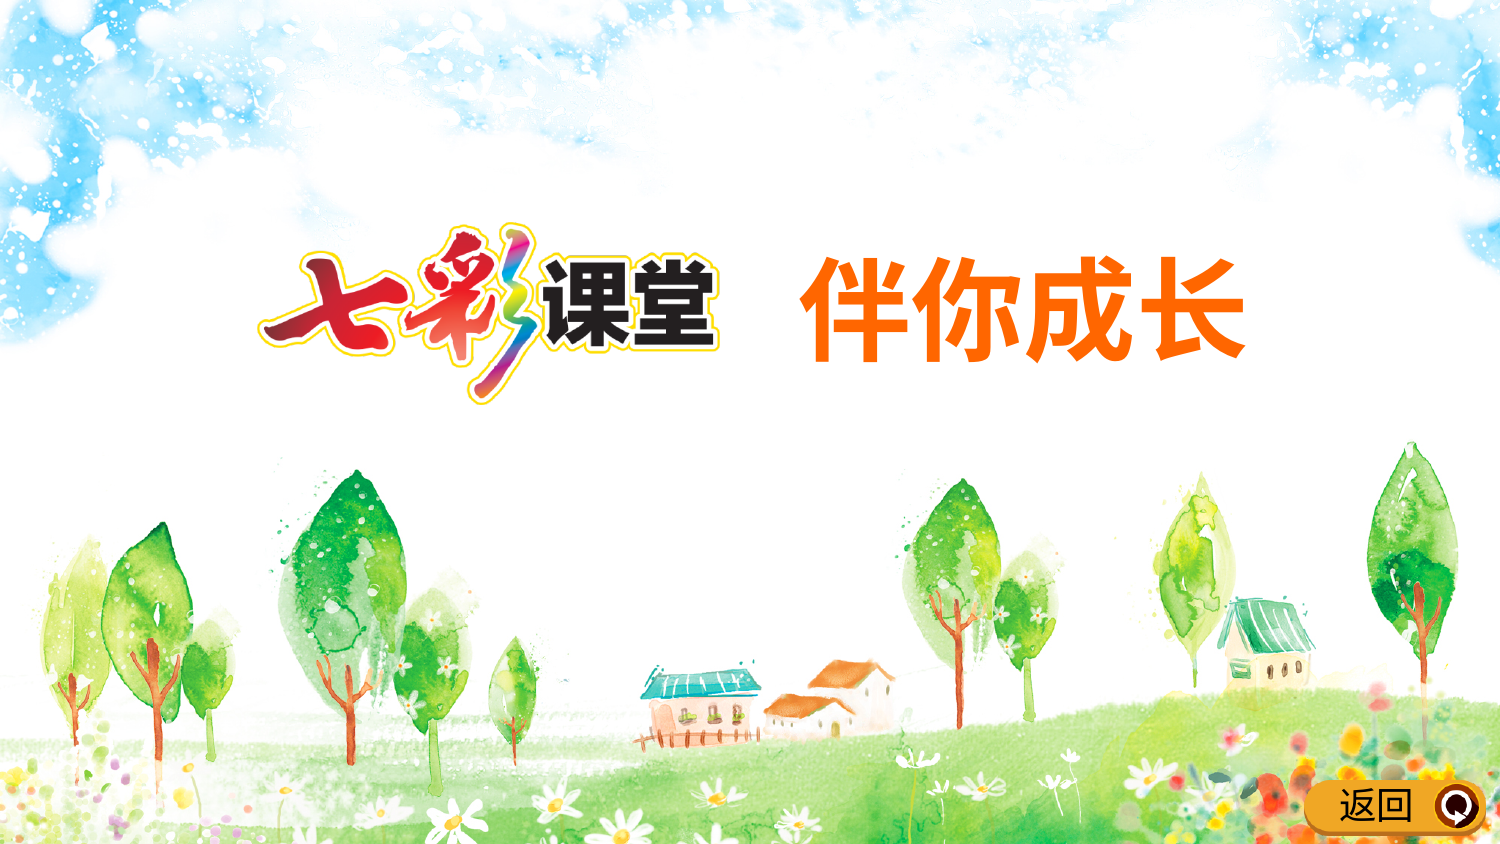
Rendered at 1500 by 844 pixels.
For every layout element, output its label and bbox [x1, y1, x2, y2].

picture [0, 0, 1500, 844]
text_box [253, 220, 1316, 407]
